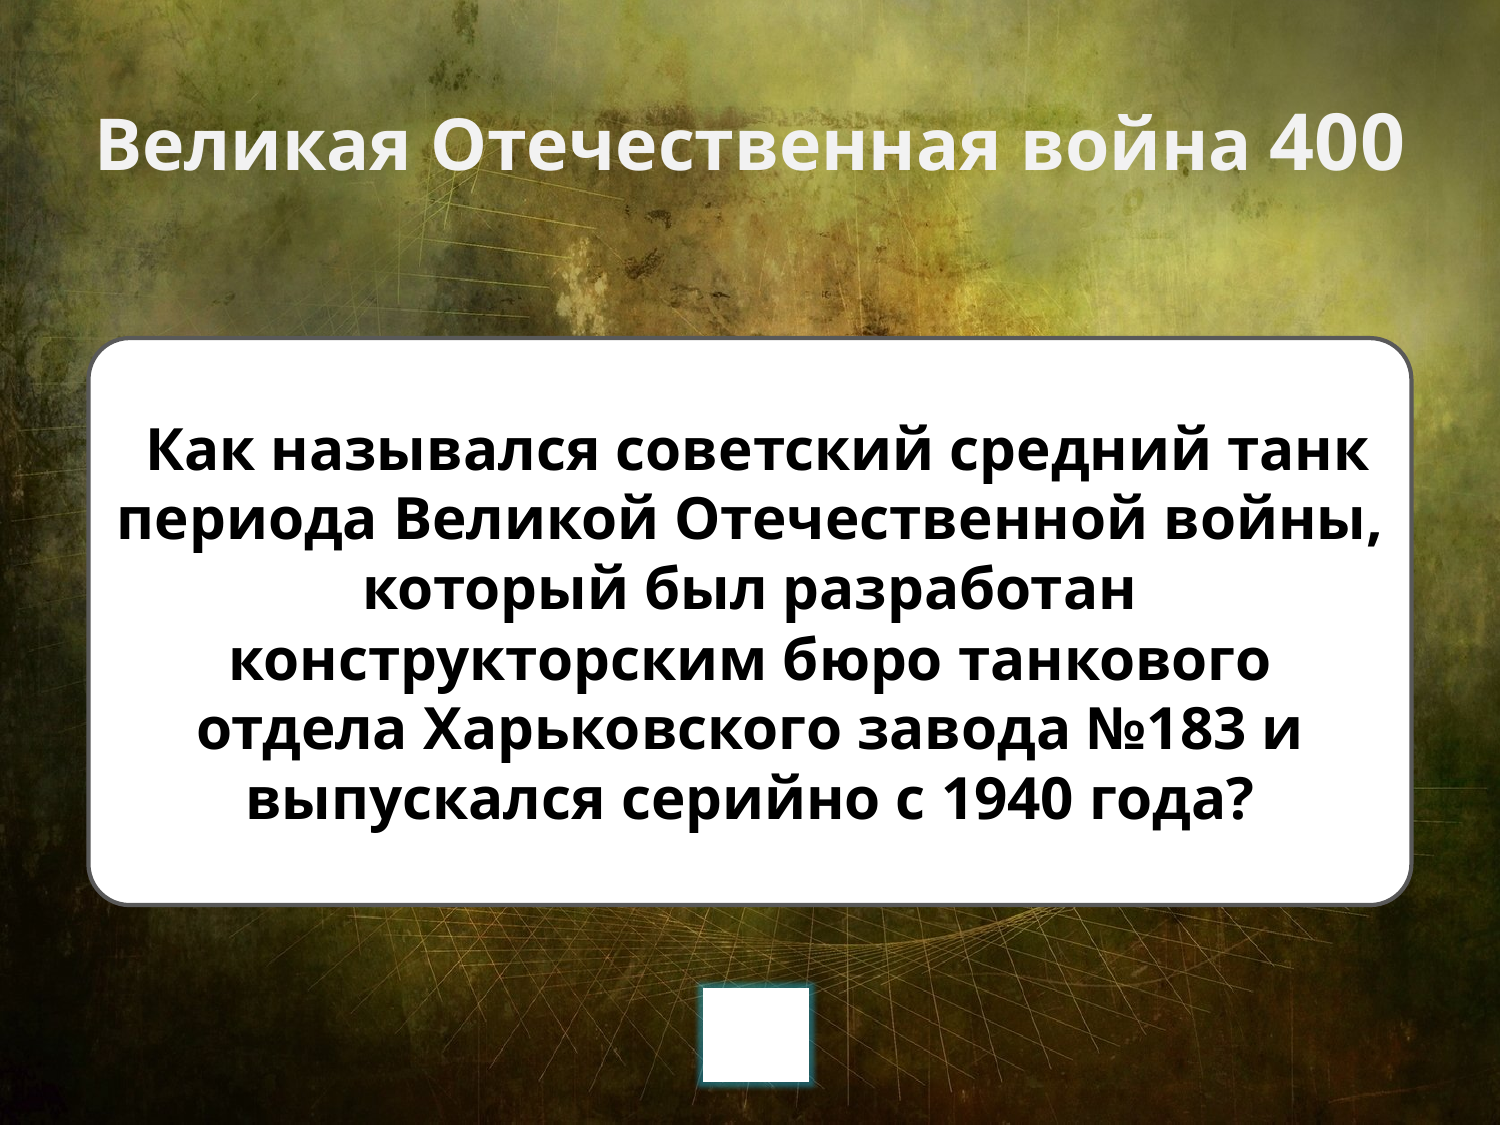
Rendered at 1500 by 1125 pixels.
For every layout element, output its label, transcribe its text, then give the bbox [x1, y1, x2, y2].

picture [0, 0, 1500, 1125]
text_box [701, 986, 811, 1084]
title Великая Отечественная война 400 [75, 45, 1425, 233]
text_box Как назывался советский средний танк периода Великой Отечественной войны, который был разработан конструкторским бюро танкового отдела Харьковского завода №183 и выпускался серийно с 1940 года? [86, 335, 1414, 908]
